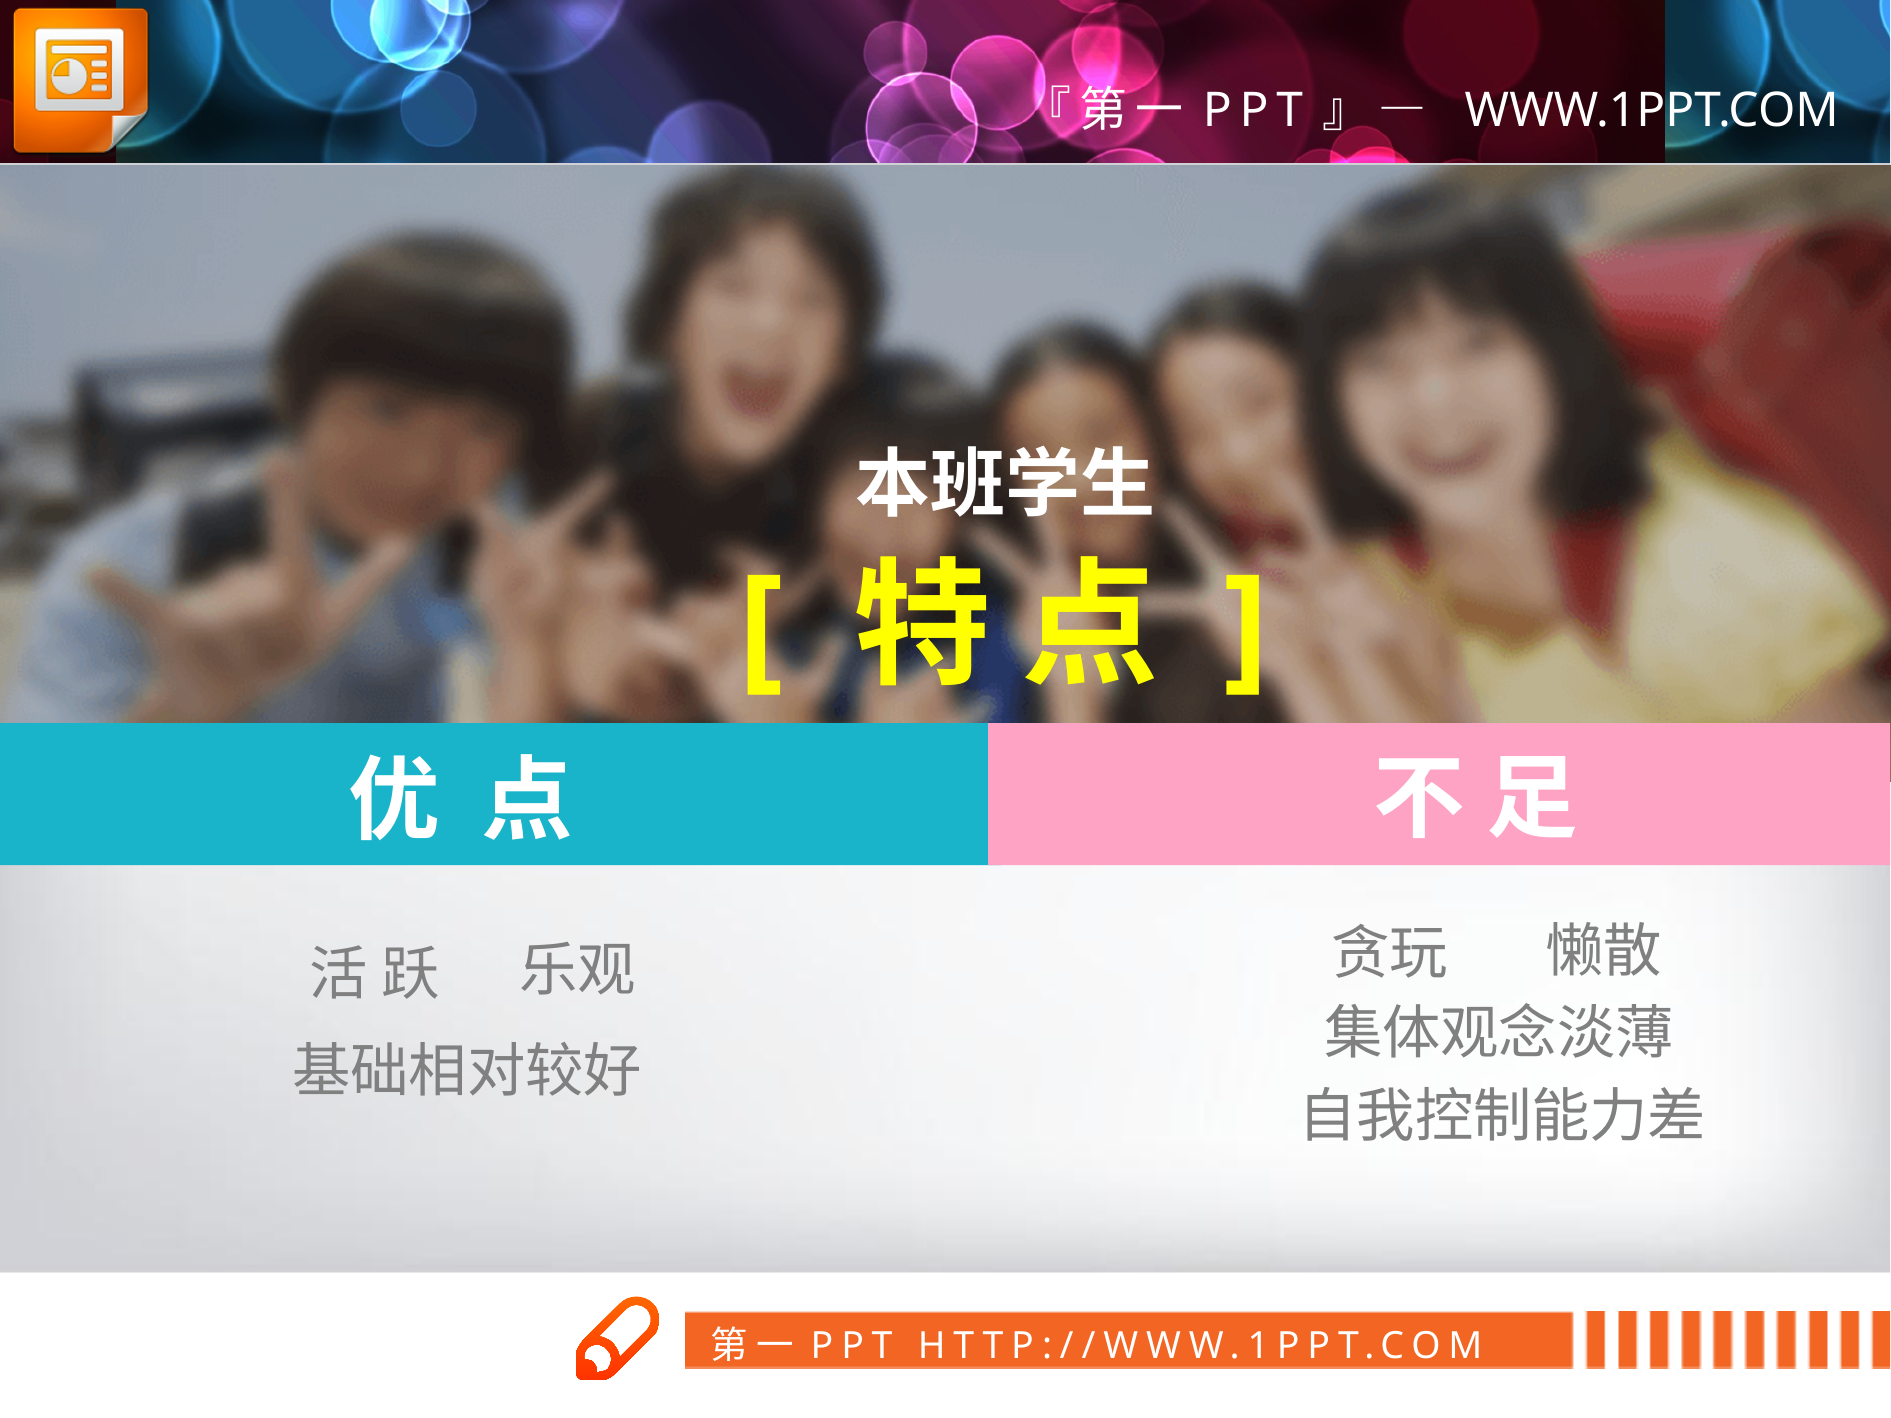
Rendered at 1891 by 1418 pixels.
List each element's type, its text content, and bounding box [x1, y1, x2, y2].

text_box 自我控制能力差 [1283, 1070, 1733, 1155]
picture [0, 866, 1891, 1275]
picture [0, 0, 1891, 782]
text_box 活 跃 [295, 929, 455, 1014]
text_box 懒散 [1530, 906, 1677, 988]
text_box 乐观 [504, 924, 712, 1009]
text_box [0, 793, 988, 866]
text_box 贪玩 [1317, 908, 1464, 988]
text_box 优 点 [333, 793, 589, 859]
picture [685, 1311, 1891, 1369]
text_box 基础相对较好 [277, 1025, 657, 1181]
text_box [988, 793, 1891, 866]
text_box 不 足 [1358, 793, 1593, 857]
text_box 集体观念淡薄 [1309, 988, 1702, 1073]
